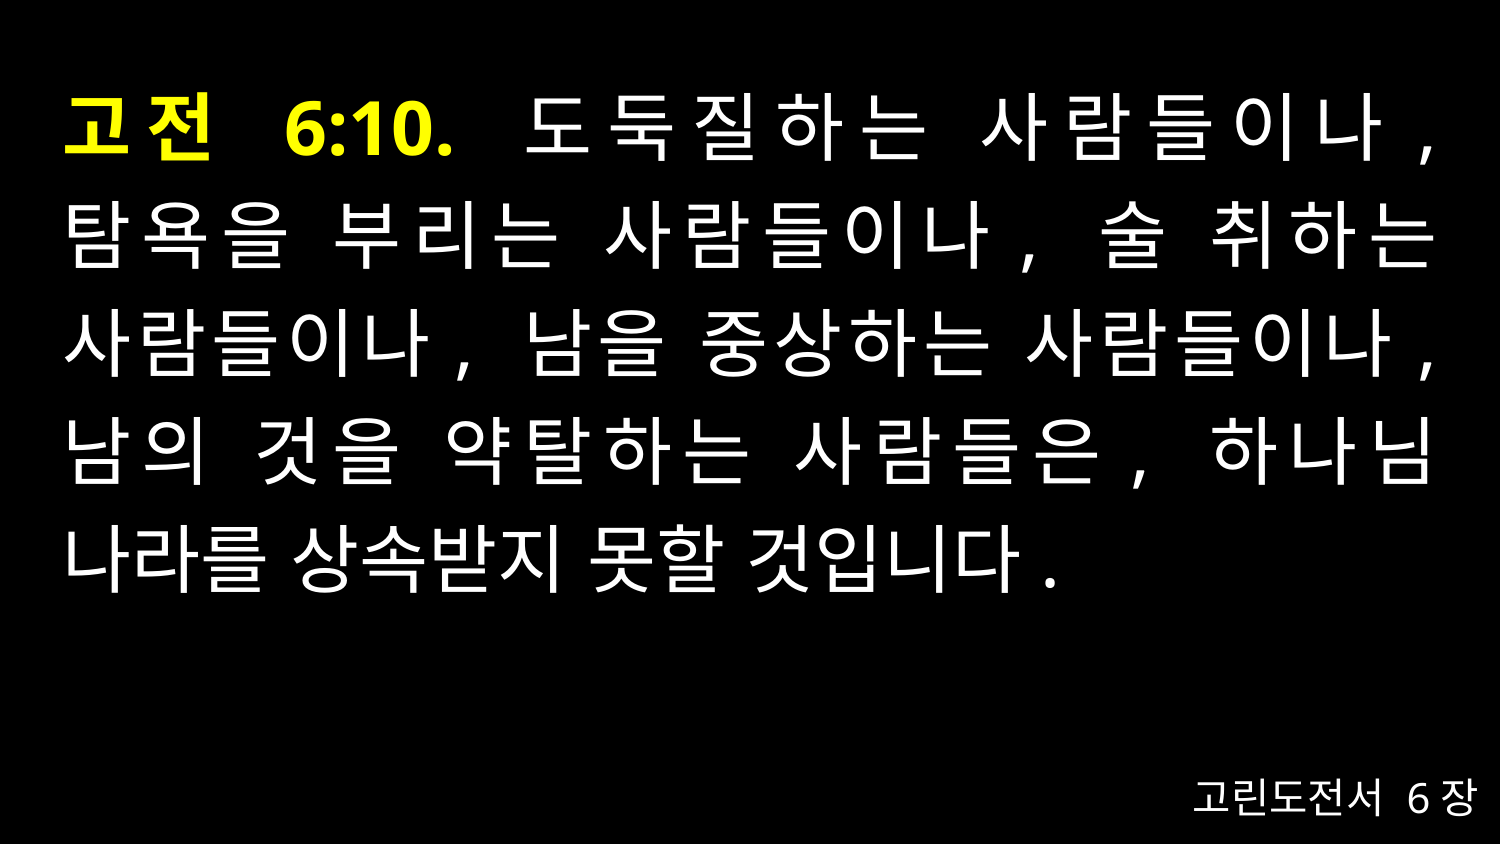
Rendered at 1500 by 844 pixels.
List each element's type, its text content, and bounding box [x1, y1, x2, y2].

title 고전 6:10. 도둑질하는 사람들이나, 탐욕을 부리는 사람들이나, 술 취하는 사람들이나, 남을 중상하는 사람들이나, 남의 것을 약탈하는 사람들은, 하나님 나라를 상속받지 못할 것입니다. [0, 0, 1500, 844]
subtitle 고린도전서 6장 [916, 770, 1500, 844]
